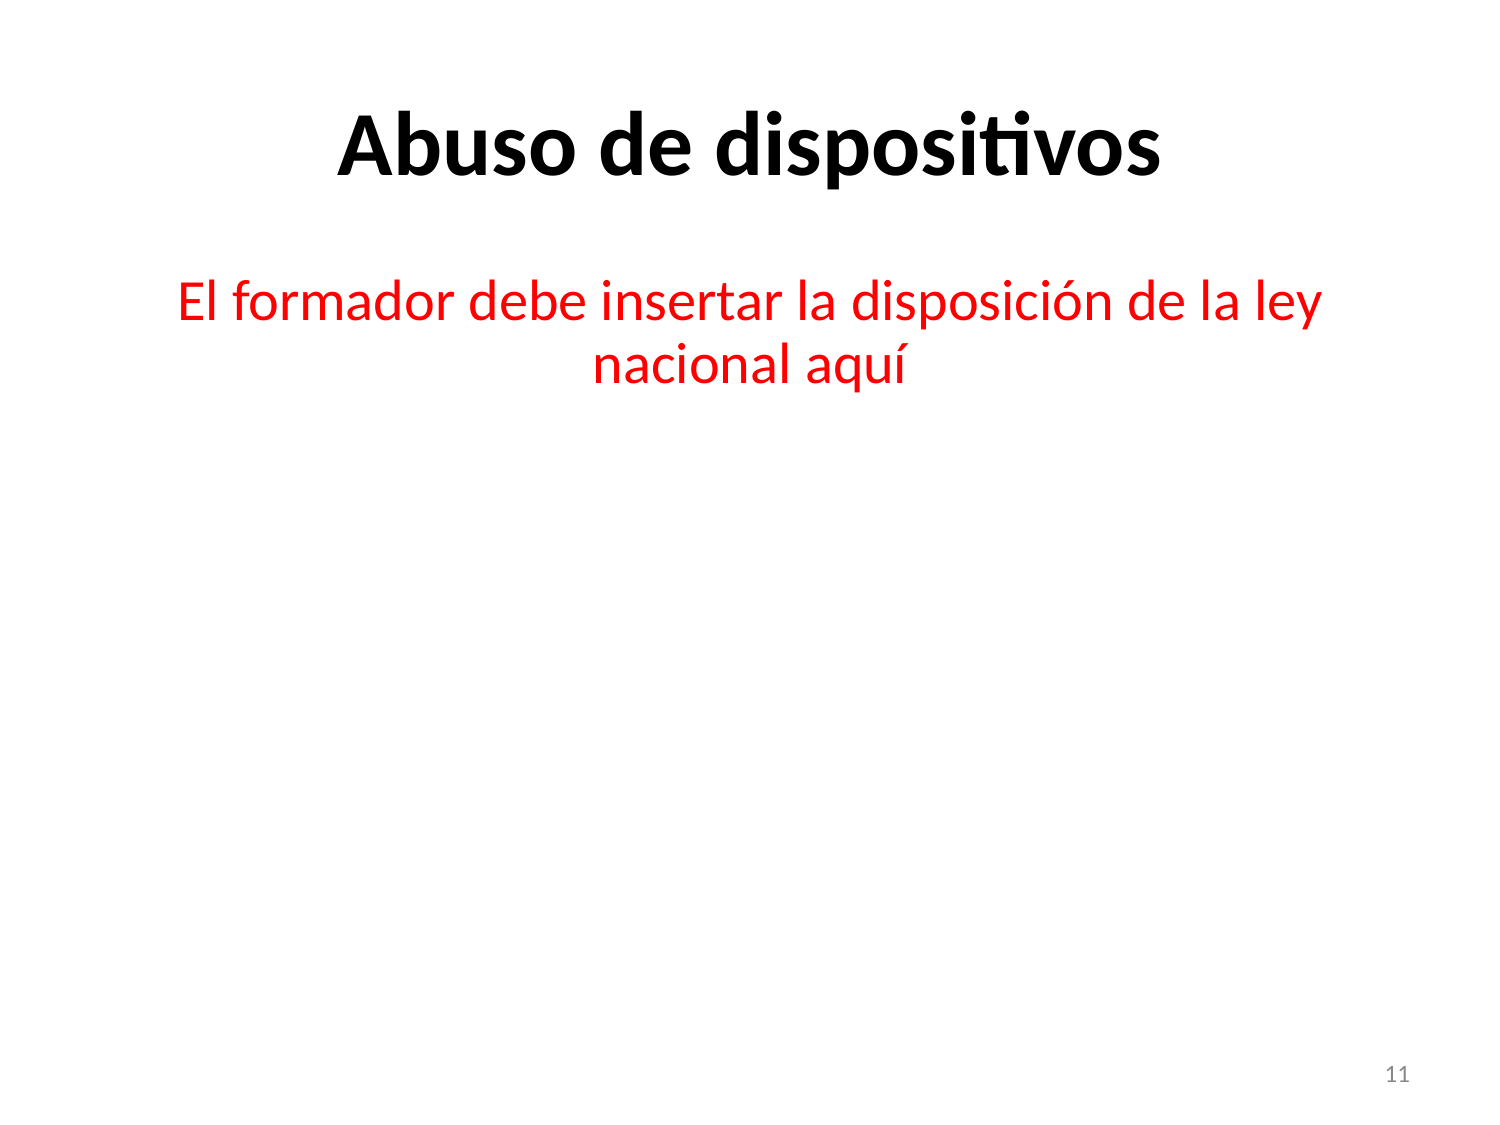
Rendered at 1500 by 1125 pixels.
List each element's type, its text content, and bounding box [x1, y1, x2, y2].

list El formador debe insertar la disposición de la ley nacional aquí [75, 262, 1425, 1005]
slide_number 11 [1074, 1042, 1425, 1103]
title Abuso de dispositivos [75, 45, 1425, 233]
